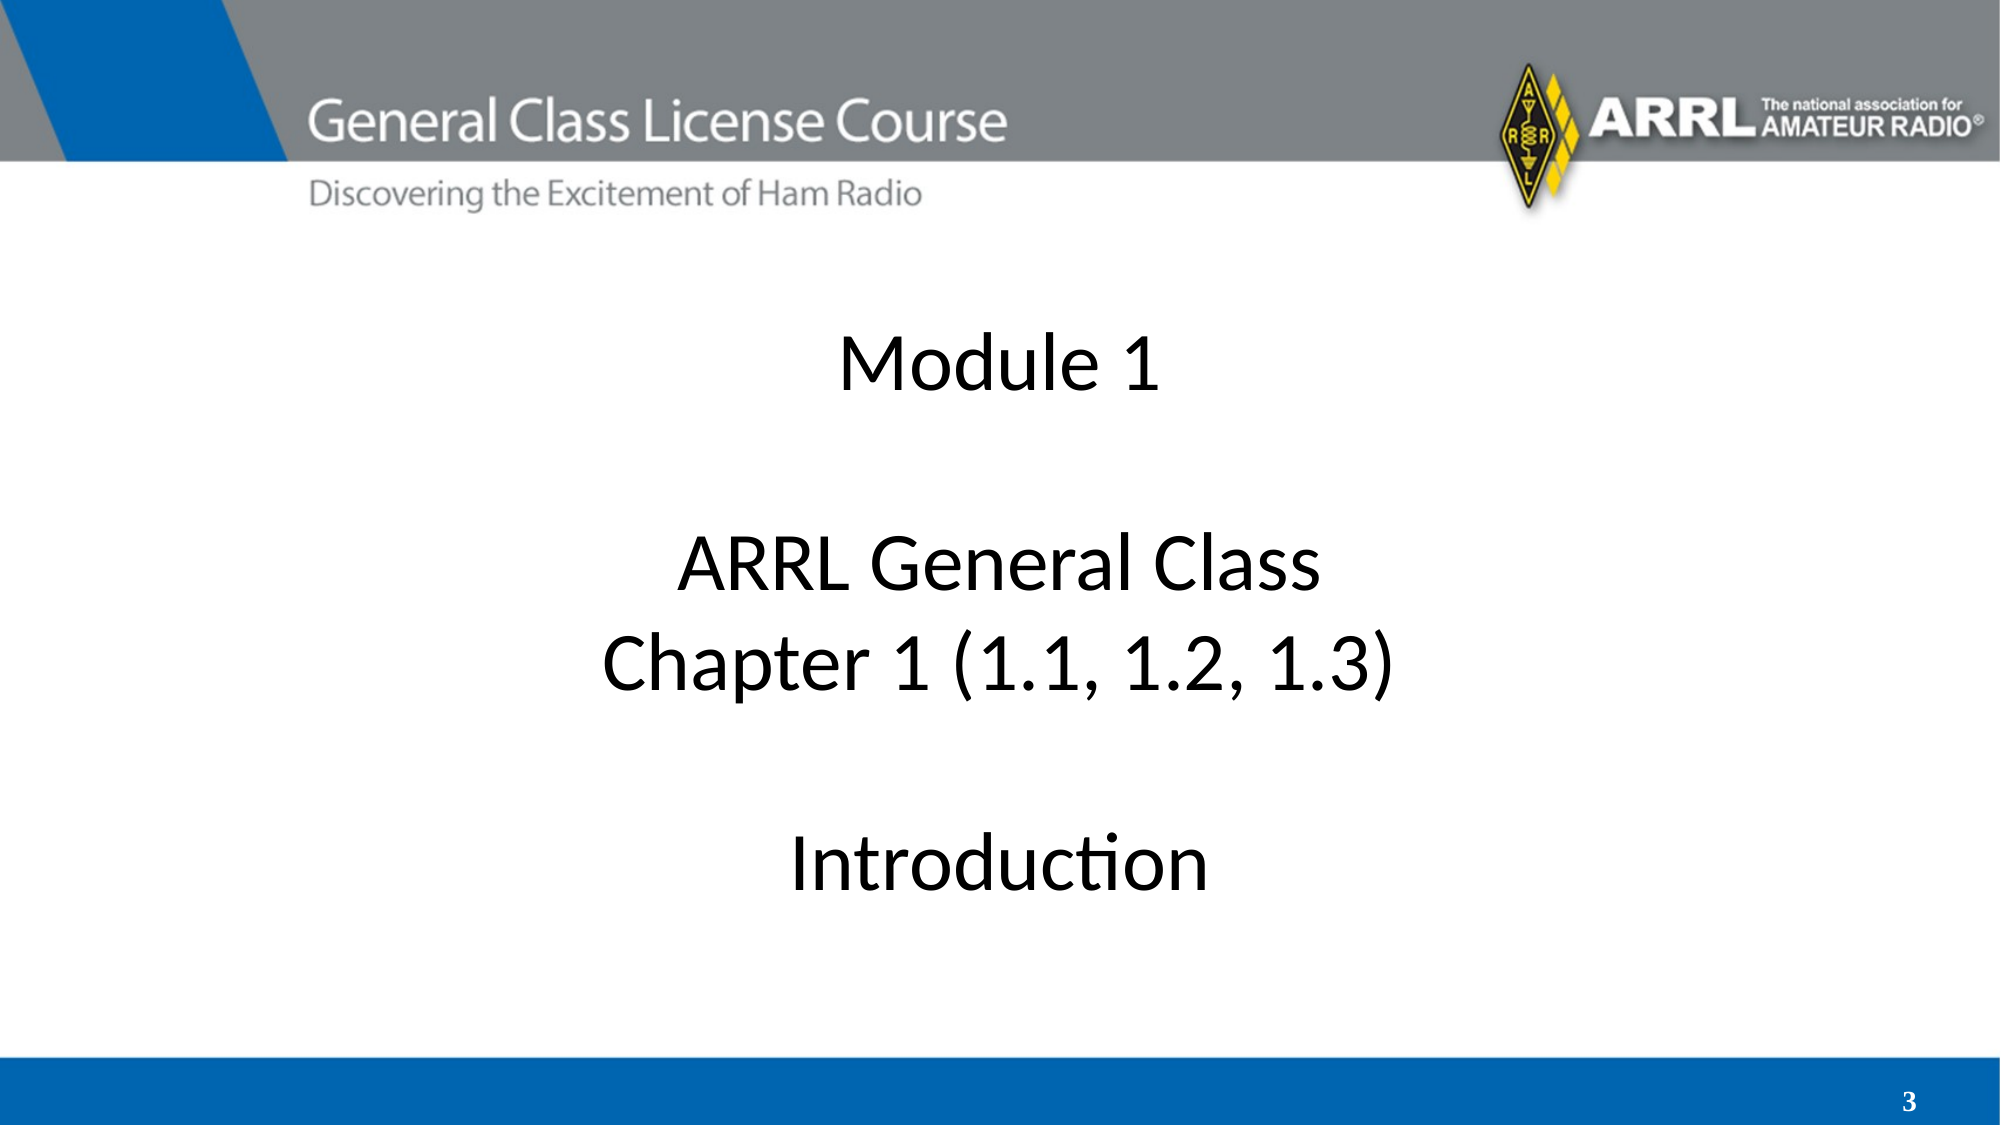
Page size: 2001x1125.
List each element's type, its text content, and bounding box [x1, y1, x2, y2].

title Module 1 ARRL General Class Chapter 1 (1.1, 1.2, 1.3) Introduction [99, 299, 1900, 925]
picture [0, 0, 2001, 1125]
